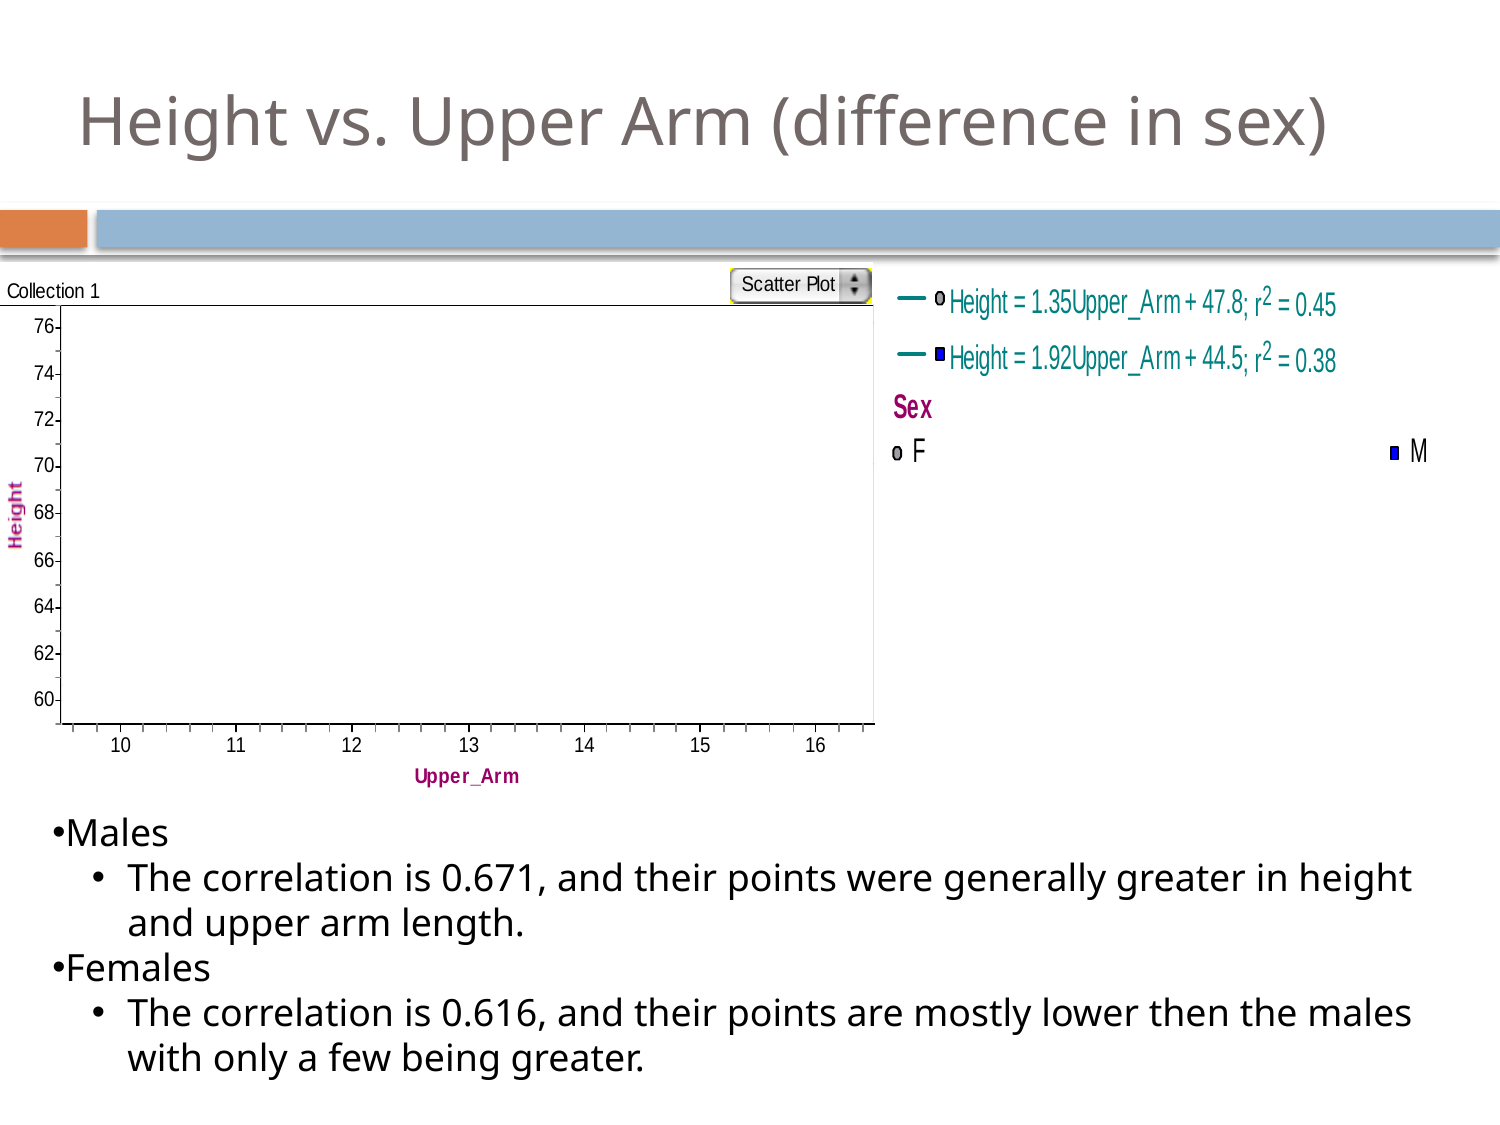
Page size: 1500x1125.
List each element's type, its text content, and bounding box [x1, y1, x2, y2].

title Height vs. Upper Arm (difference in sex) [62, 37, 1463, 200]
picture [0, 262, 876, 788]
picture [887, 274, 1451, 476]
text_box Males The correlation is 0.671, and their points were generally greater in height and upper arm length. Females The correlation is 0.616, and their points are mostly lower then the males with only a few being greater. [37, 801, 1475, 1087]
